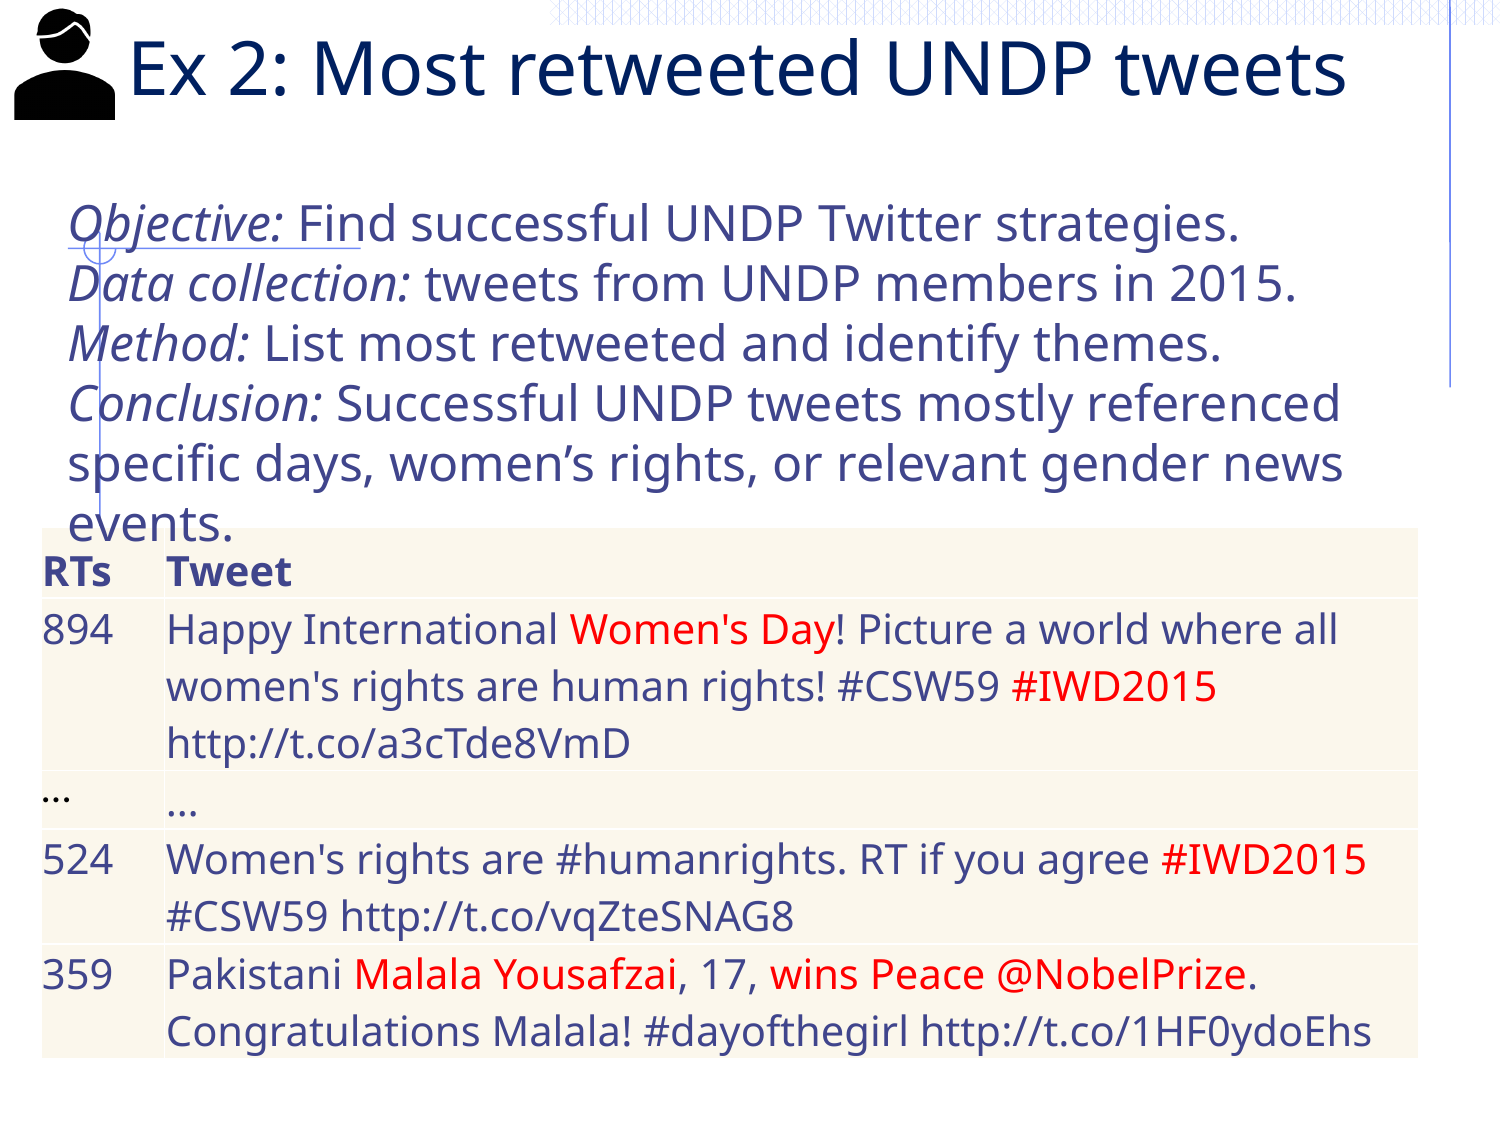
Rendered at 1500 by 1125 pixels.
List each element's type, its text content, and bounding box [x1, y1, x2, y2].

title Ex 2: Most retweeted UNDP tweets [146, 7, 1483, 119]
table_cell 894 [42, 599, 164, 770]
picture [0, 0, 141, 142]
text_box Objective: Find successful UNDP Twitter strategies. Data collection: tweets from UNDP members in 2015. Method: List most retweeted and identify themes. Conclusion: Successful UNDP tweets mostly referenced specific days, women’s rights, or relevant gender news events. [53, 184, 1424, 560]
table_header RTs [42, 528, 164, 597]
table_cell Happy International Women's Day! Picture a world where all women's rights are human rights! #CSW59 #IWD2015 http://t.co/a3cTde8VmD [165, 599, 1418, 770]
table_cell Women's rights are #humanrights. RT if you agree #IWD2015 #CSW59 http://t.co/vqZteSNAG8 [165, 830, 1418, 943]
table_cell 359 [42, 945, 164, 1058]
table_cell Pakistani Malala Yousafzai, 17, wins Peace @NobelPrize. Congratulations Malala! #dayofthegirl http://t.co/1HF0ydoEhs [165, 945, 1418, 1058]
table_cell 524 [42, 830, 164, 943]
table_cell … [165, 771, 1418, 828]
table_header Tweet [165, 560, 1418, 597]
table_cell … [42, 771, 164, 828]
